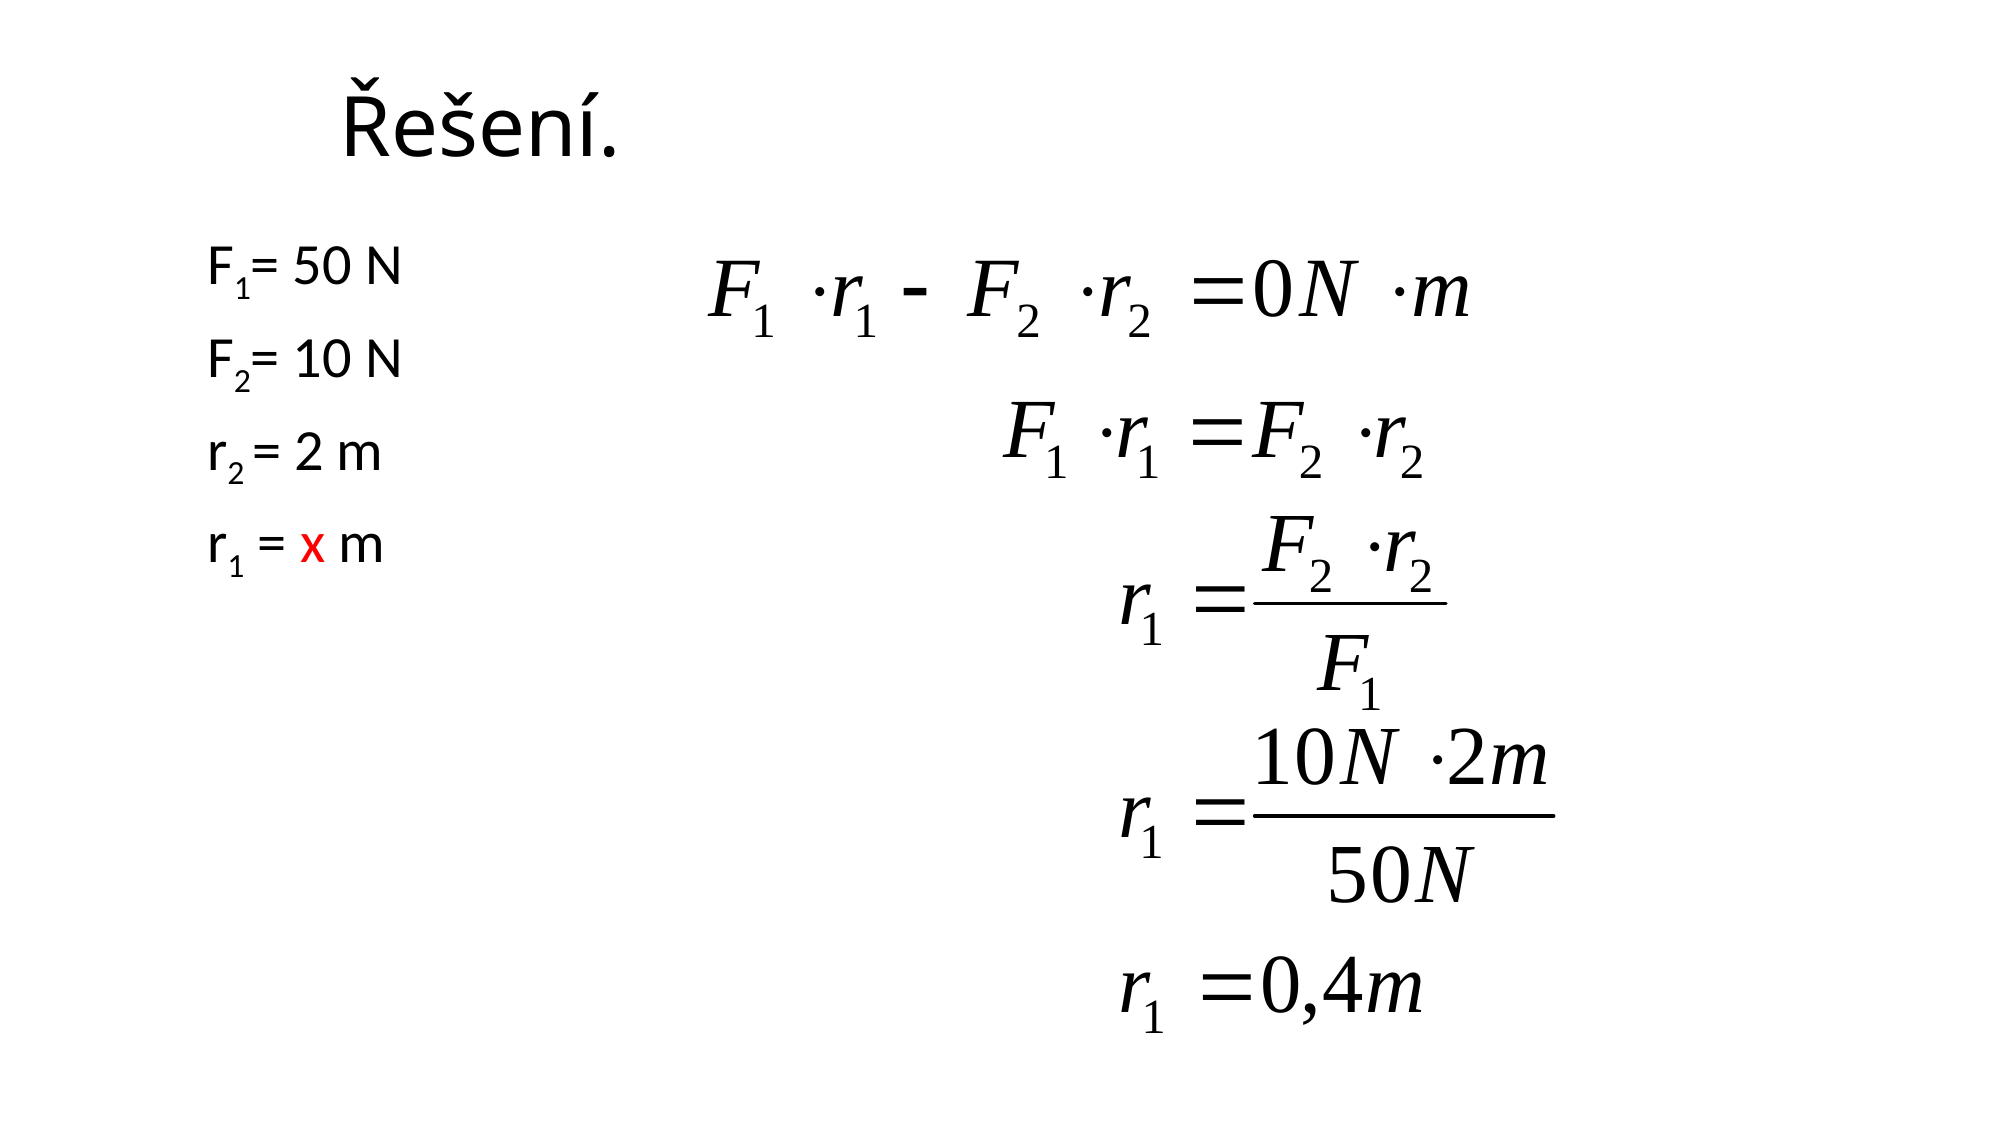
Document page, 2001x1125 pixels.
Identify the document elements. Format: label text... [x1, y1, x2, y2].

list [692, 231, 1485, 351]
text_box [1106, 928, 1437, 1048]
list F1= 50 N F2= 10 N r2 = 2 m r1 = x m [154, 220, 988, 963]
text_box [1106, 704, 1574, 921]
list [988, 373, 1438, 493]
title Řešení. [324, 75, 1675, 185]
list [1106, 491, 1463, 704]
text_box [249, 514, 281, 575]
